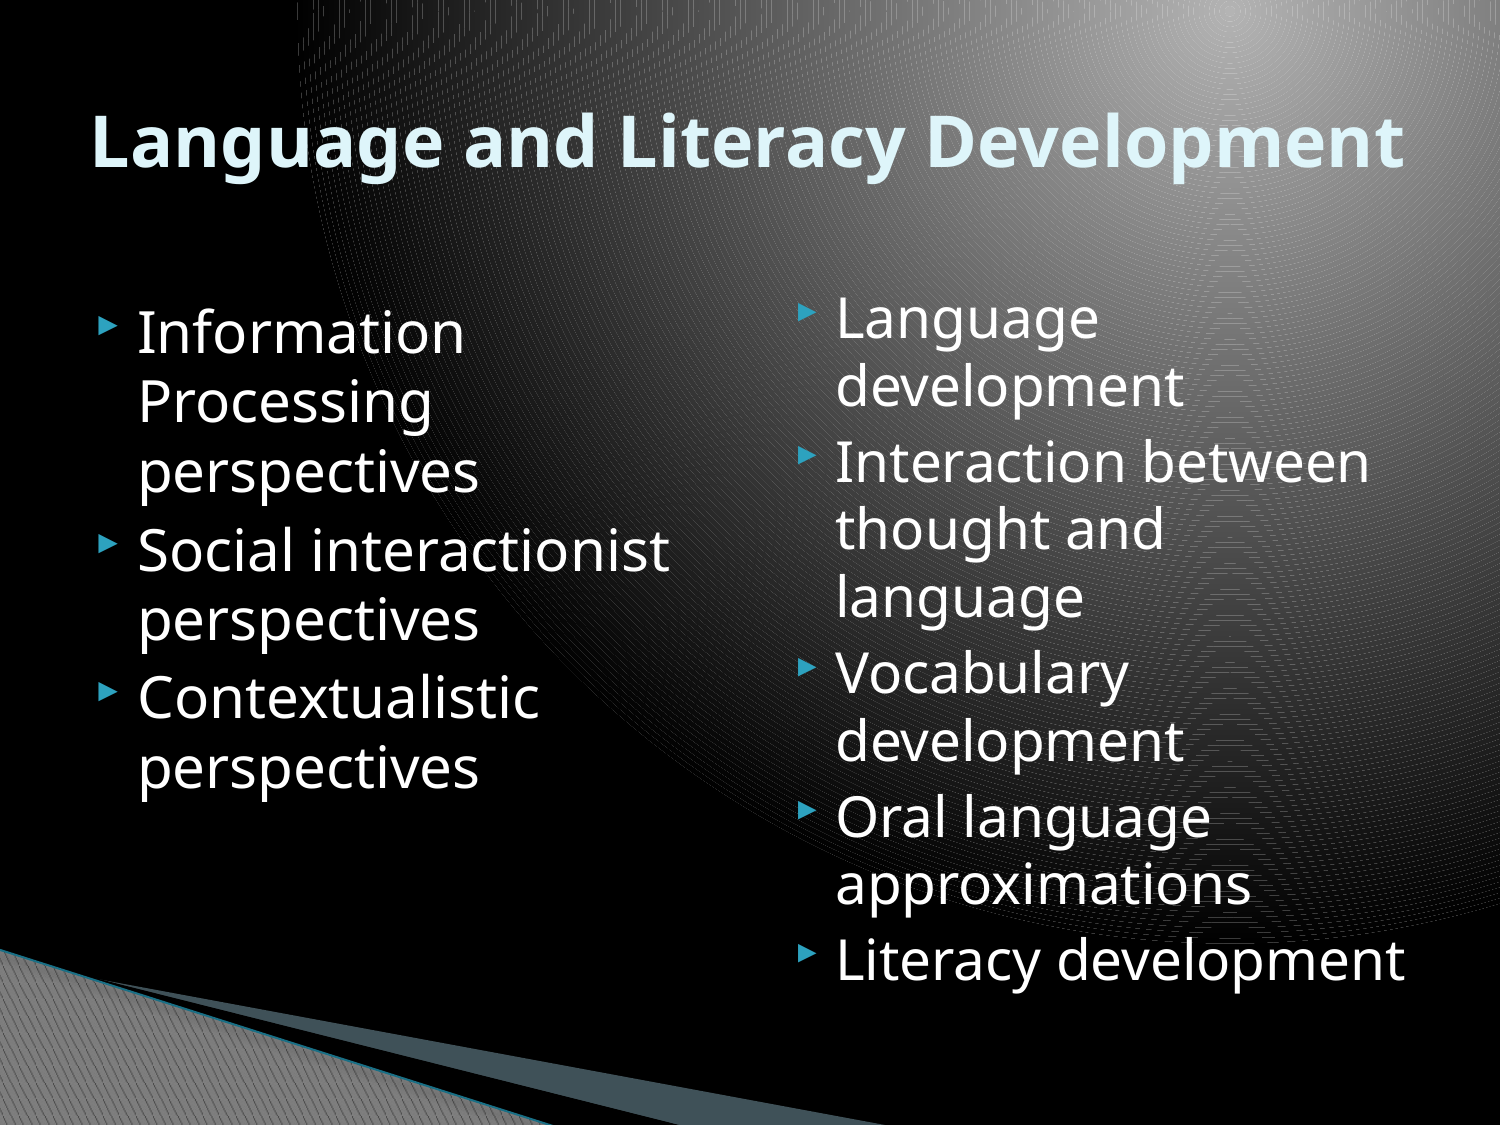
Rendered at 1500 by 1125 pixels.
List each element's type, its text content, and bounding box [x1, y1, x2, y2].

title Language and Literacy Development [75, 45, 1425, 233]
picture [0, 952, 543, 1125]
list Information Processing perspectives Social interactionist perspectives Contextualistic perspectives [62, 287, 725, 945]
list Language development Interaction between thought and language Vocabulary development Oral language approximations Literacy development [762, 275, 1425, 1018]
